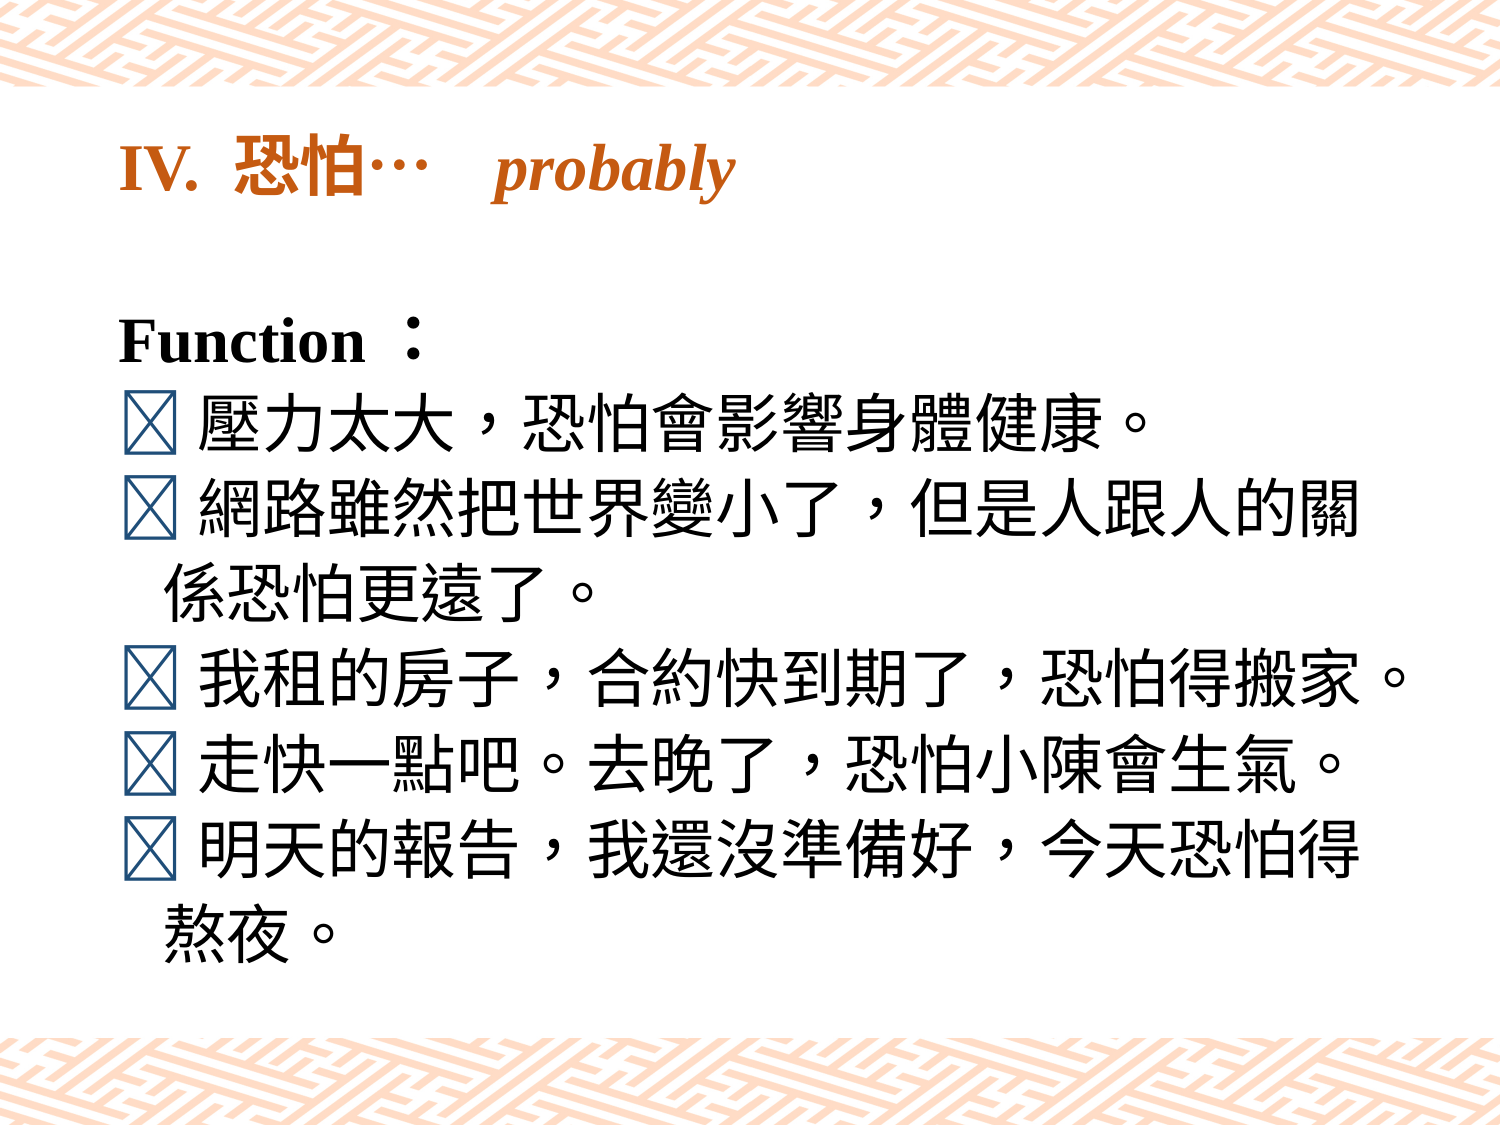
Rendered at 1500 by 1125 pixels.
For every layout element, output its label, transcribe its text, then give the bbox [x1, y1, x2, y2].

list Function： 壓力太大，恐怕會影響身體健康。 網路雖然把世界變小了，但是人跟人的關 係恐怕更遠了。 我租的房子，合約快到期了，恐怕得搬家。 走快一點吧。去晚了，恐怕小陳會生氣。 明天的報告，我還沒準備好，今天恐怕得 熬夜。 [103, 299, 1397, 1014]
picture [0, 0, 1500, 1125]
title IV. 恐怕… probably [103, 59, 1397, 278]
